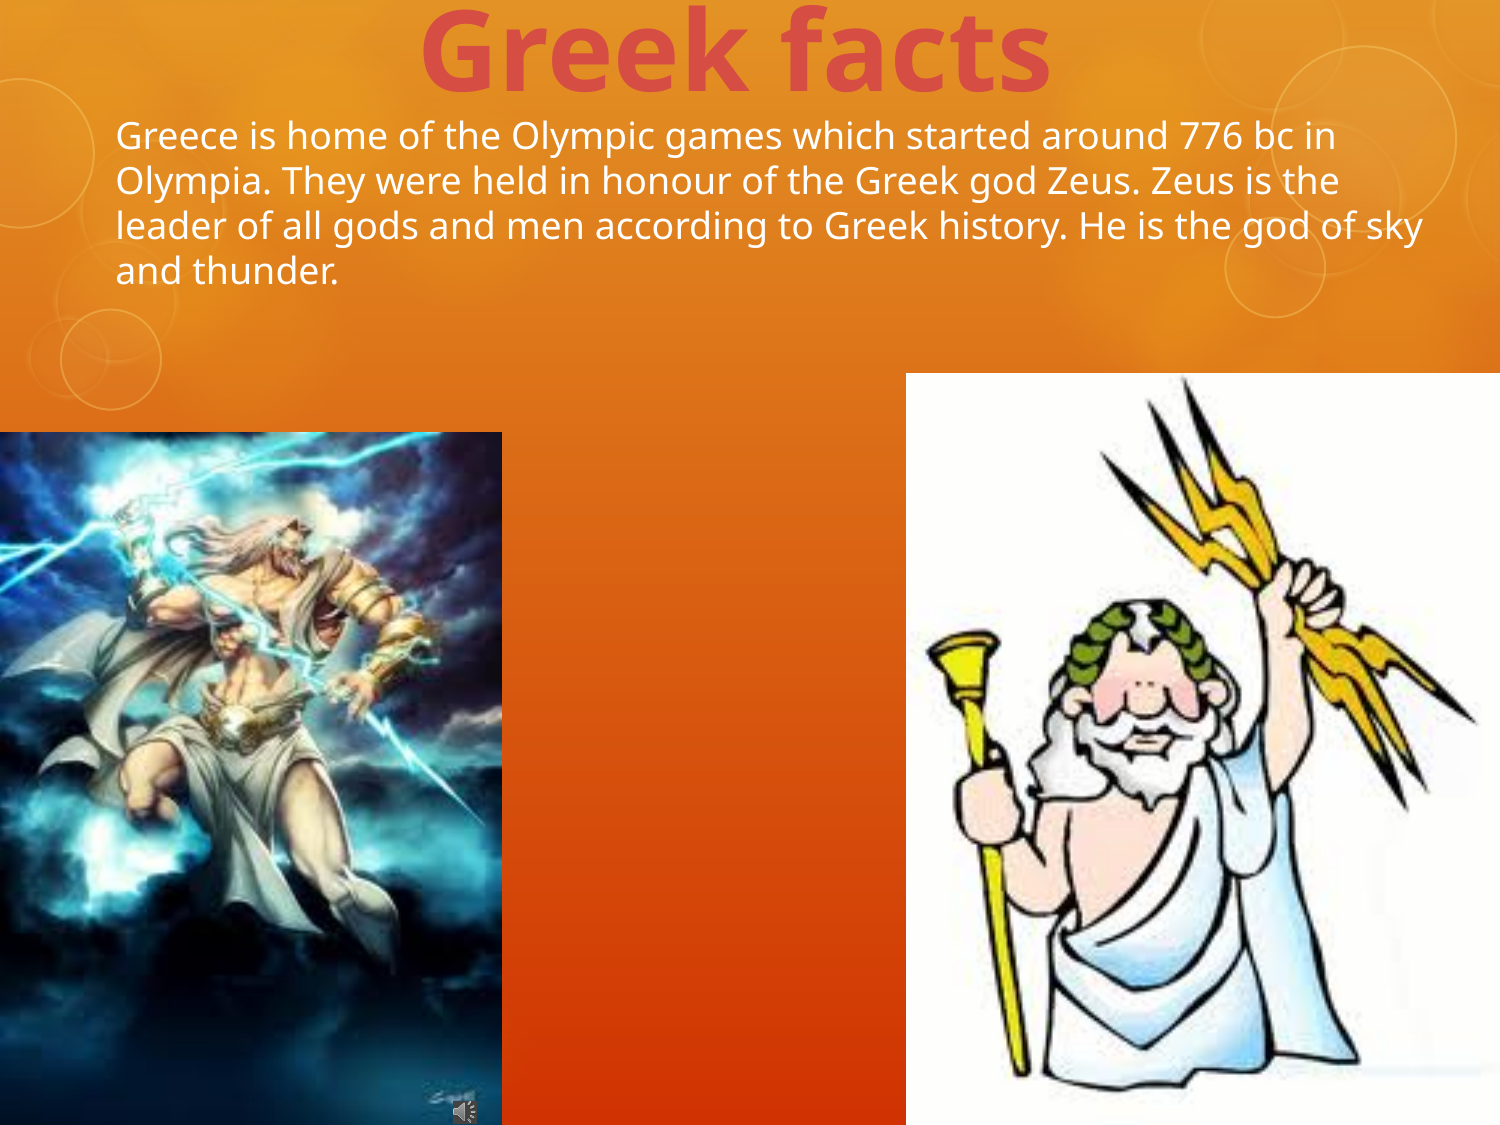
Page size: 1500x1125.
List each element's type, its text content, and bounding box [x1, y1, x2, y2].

list Greece is home of the Olympic games which started around 776 bc in Olympia. They were held in honour of the Greek god Zeus. Zeus is the leader of all gods and men according to Greek history. He is the god of sky and thunder. [100, 122, 1451, 357]
picture [0, 432, 503, 1125]
text_box Greek facts [0, 0, 1471, 122]
picture [906, 372, 1500, 1125]
